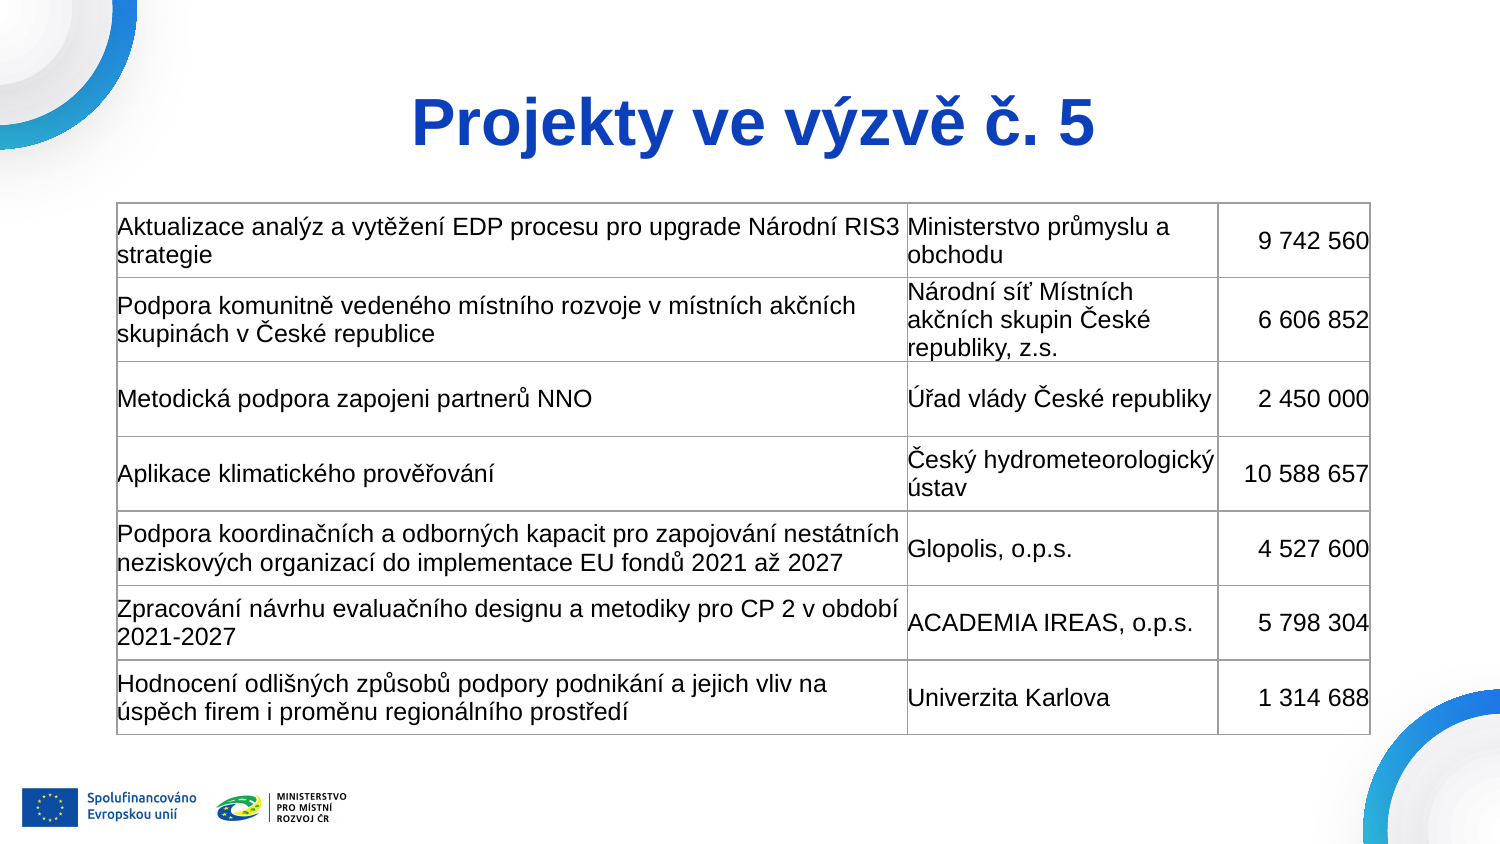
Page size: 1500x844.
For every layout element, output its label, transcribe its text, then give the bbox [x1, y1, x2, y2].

table_cell Metodická podpora zapojeni partnerů NNO [118, 362, 907, 436]
table_cell 1 314 688 [1219, 661, 1369, 734]
table_header Aktualizace analýz a vytěžení EDP procesu pro upgrade Národní RIS3 strategie [118, 204, 907, 277]
table_cell Podpora koordinačních a odborných kapacit pro zapojování nestátních neziskových organizací do implementace EU fondů 2021 až 2027 [118, 512, 907, 585]
subtitle [78, 189, 1384, 789]
table_cell 4 527 600 [1219, 512, 1369, 585]
table_cell Aplikace klimatického prověřování [118, 437, 907, 510]
table_cell Univerzita Karlova [908, 661, 1217, 734]
table_cell 10 588 657 [1219, 437, 1369, 510]
table_header 9 742 560 [1219, 204, 1369, 277]
table_cell Zpracování návrhu evaluačního designu a metodiky pro CP 2 v období 2021-2027 [118, 586, 907, 659]
table_cell Podpora komunitně vedeného místního rozvoje v místních akčních skupinách v České republice [118, 278, 907, 361]
table_cell Glopolis, o.p.s. [908, 512, 1217, 585]
table_cell Úřad vlády České republiky [908, 362, 1217, 436]
table_cell ACADEMIA IREAS, o.p.s. [908, 586, 1217, 659]
table_cell Hodnocení odlišných způsobů podpory podnikání a jejich vliv na úspěch firem i proměnu regionálního prostředí [118, 661, 907, 734]
table_cell Národní síť Místních akčních skupin České republiky, z.s. [908, 278, 1217, 361]
table_header Ministerstvo průmyslu a obchodu [908, 204, 1217, 277]
title Projekty ve výzvě č. 5 [120, 61, 1387, 177]
table_cell 6 606 852 [1219, 278, 1369, 361]
table_cell 5 798 304 [1219, 586, 1369, 659]
picture [21, 787, 349, 828]
table_cell 2 450 000 [1219, 362, 1369, 436]
table_cell Český hydrometeorologický ústav [908, 437, 1217, 510]
